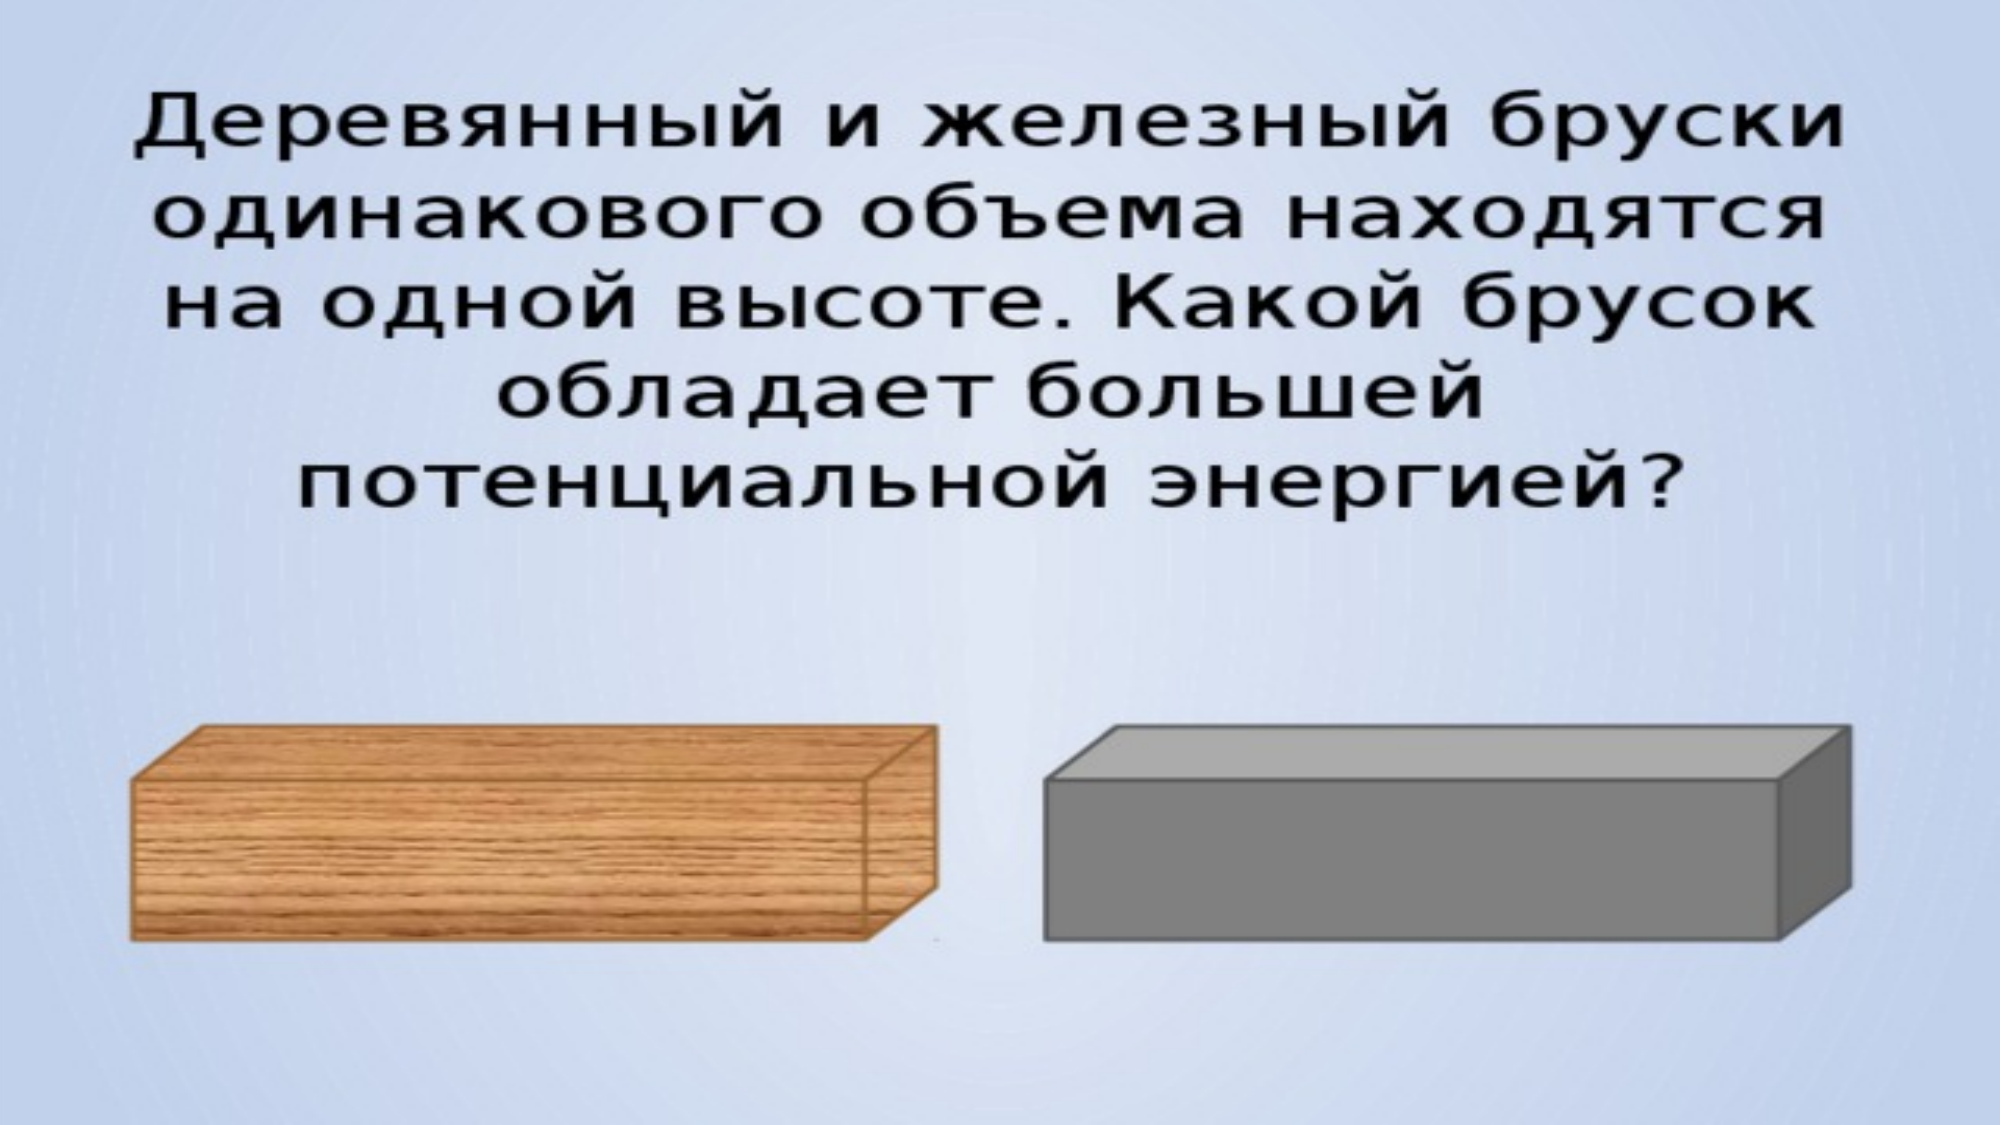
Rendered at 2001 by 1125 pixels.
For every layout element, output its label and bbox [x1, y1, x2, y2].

list [0, 0, 2000, 1125]
